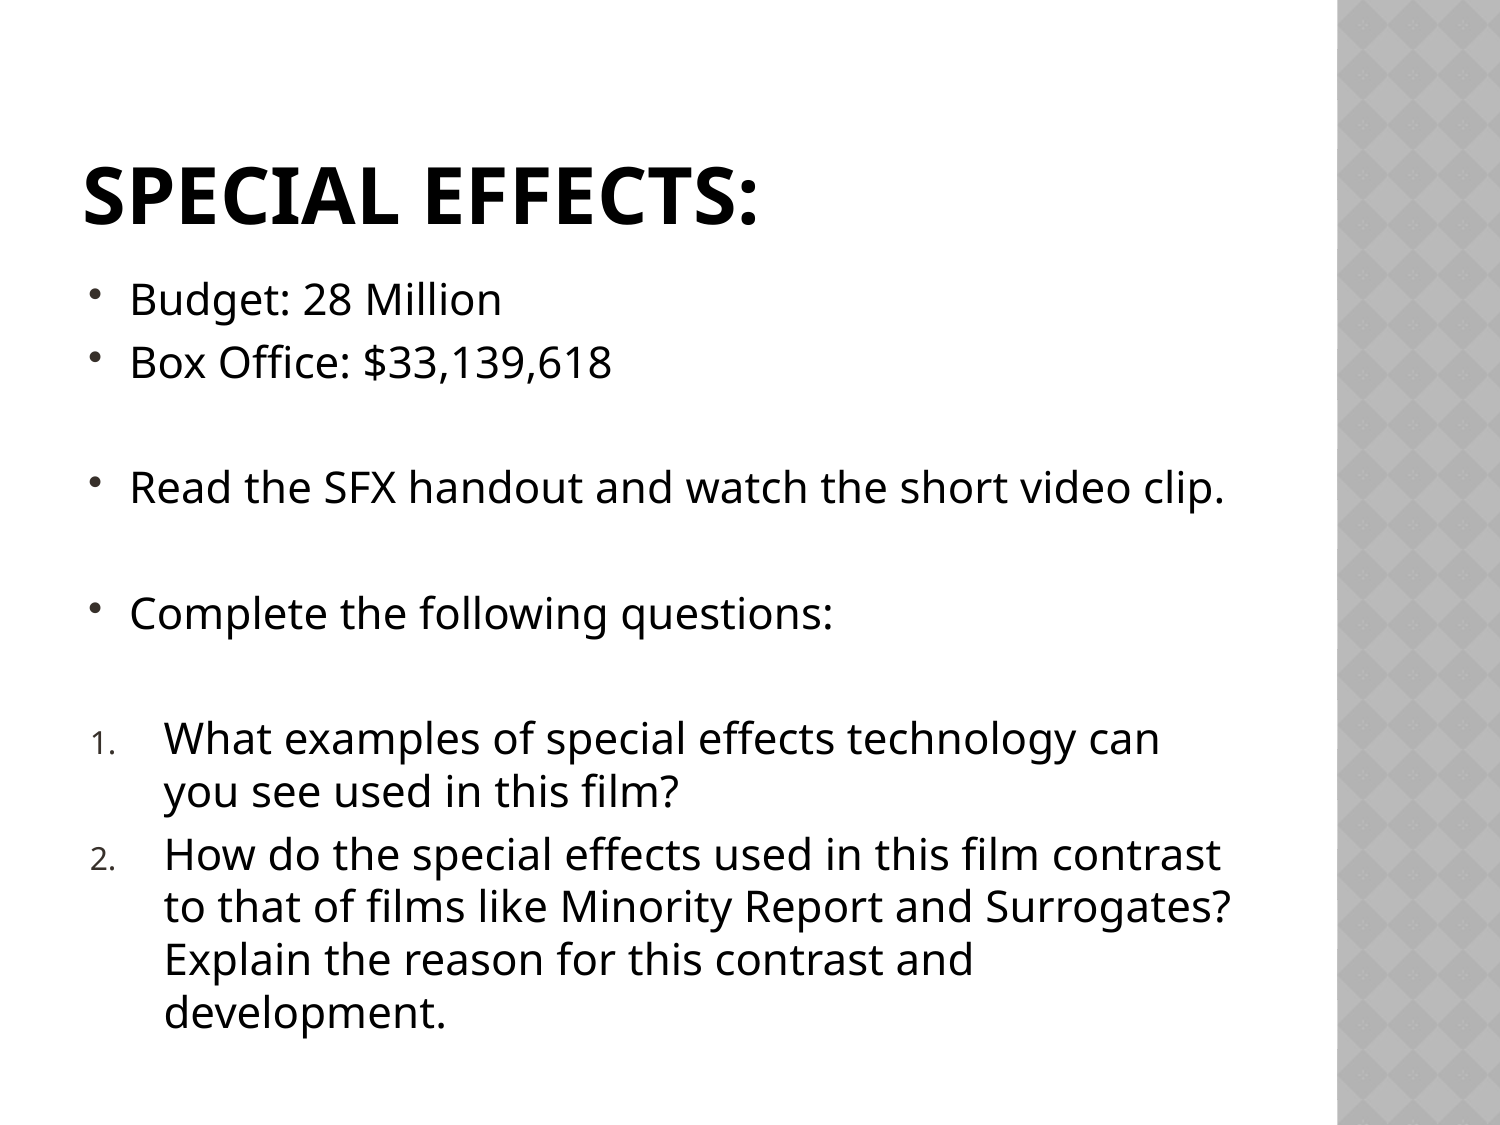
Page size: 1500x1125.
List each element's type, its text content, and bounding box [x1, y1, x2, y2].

title SPECIAL EFFECTS: [75, 52, 1263, 240]
list Budget: 28 Million Box Office: $33,139,618 Read the SFX handout and watch the short video clip. Complete the following questions: What examples of special effects technology can you see used in this film? How do the special effects used in this film contrast to that of films like Minority Report and Surrogates? Explain the reason for this contrast and development. [75, 264, 1263, 1059]
